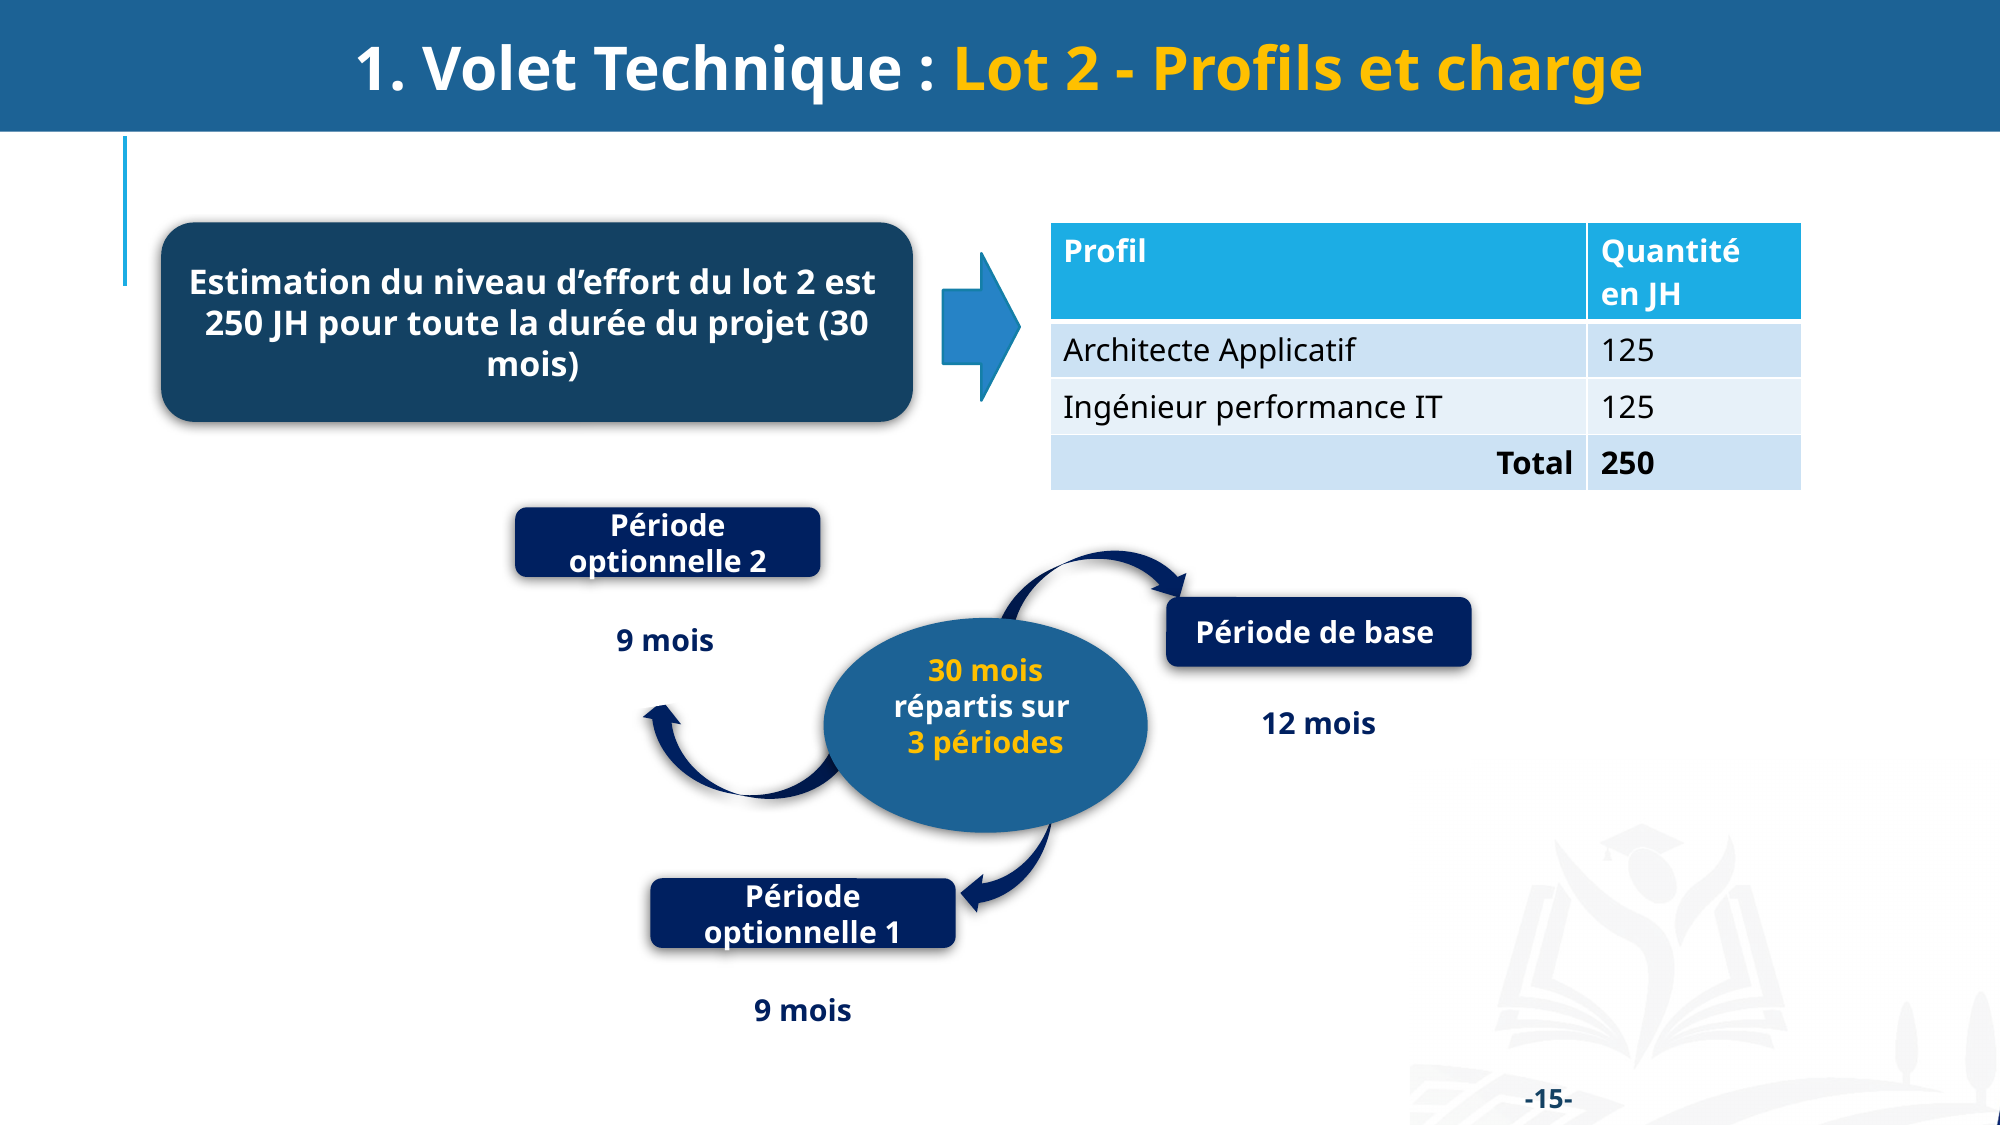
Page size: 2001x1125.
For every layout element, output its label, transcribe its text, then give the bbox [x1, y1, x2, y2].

table_cell 125 [1588, 379, 1801, 434]
picture [1409, 759, 2000, 1125]
table_cell 250 [1588, 435, 1801, 490]
text_box [964, 841, 1047, 913]
table_cell 125 [1588, 324, 1801, 377]
table_cell Architecte Applicatif [1051, 324, 1586, 377]
text_box Estimation du niveau d’effort du lot 2 est 250 JH pour toute la durée du projet (30 mois) [161, 222, 913, 422]
text_box 12 mois [1164, 676, 1473, 791]
table_header Quantité en JH [1588, 223, 1801, 319]
text_box [1005, 550, 1187, 612]
text_box Période de base [1166, 596, 1472, 667]
table_cell Total [1051, 435, 1586, 490]
text_box 1. Volet Technique : Lot 2 - Profils et charge [0, 0, 2000, 133]
text_box 9 mois [511, 588, 820, 713]
table_header Profil [1051, 223, 1586, 319]
text_box [642, 706, 816, 799]
text_box Période optionnelle 1 [650, 878, 956, 948]
text_box [941, 251, 1021, 402]
text_box Période optionnelle 2 [515, 507, 821, 577]
text_box 9 mois [649, 958, 957, 1084]
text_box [823, 617, 1148, 833]
table_cell Ingénieur performance IT [1051, 379, 1586, 434]
